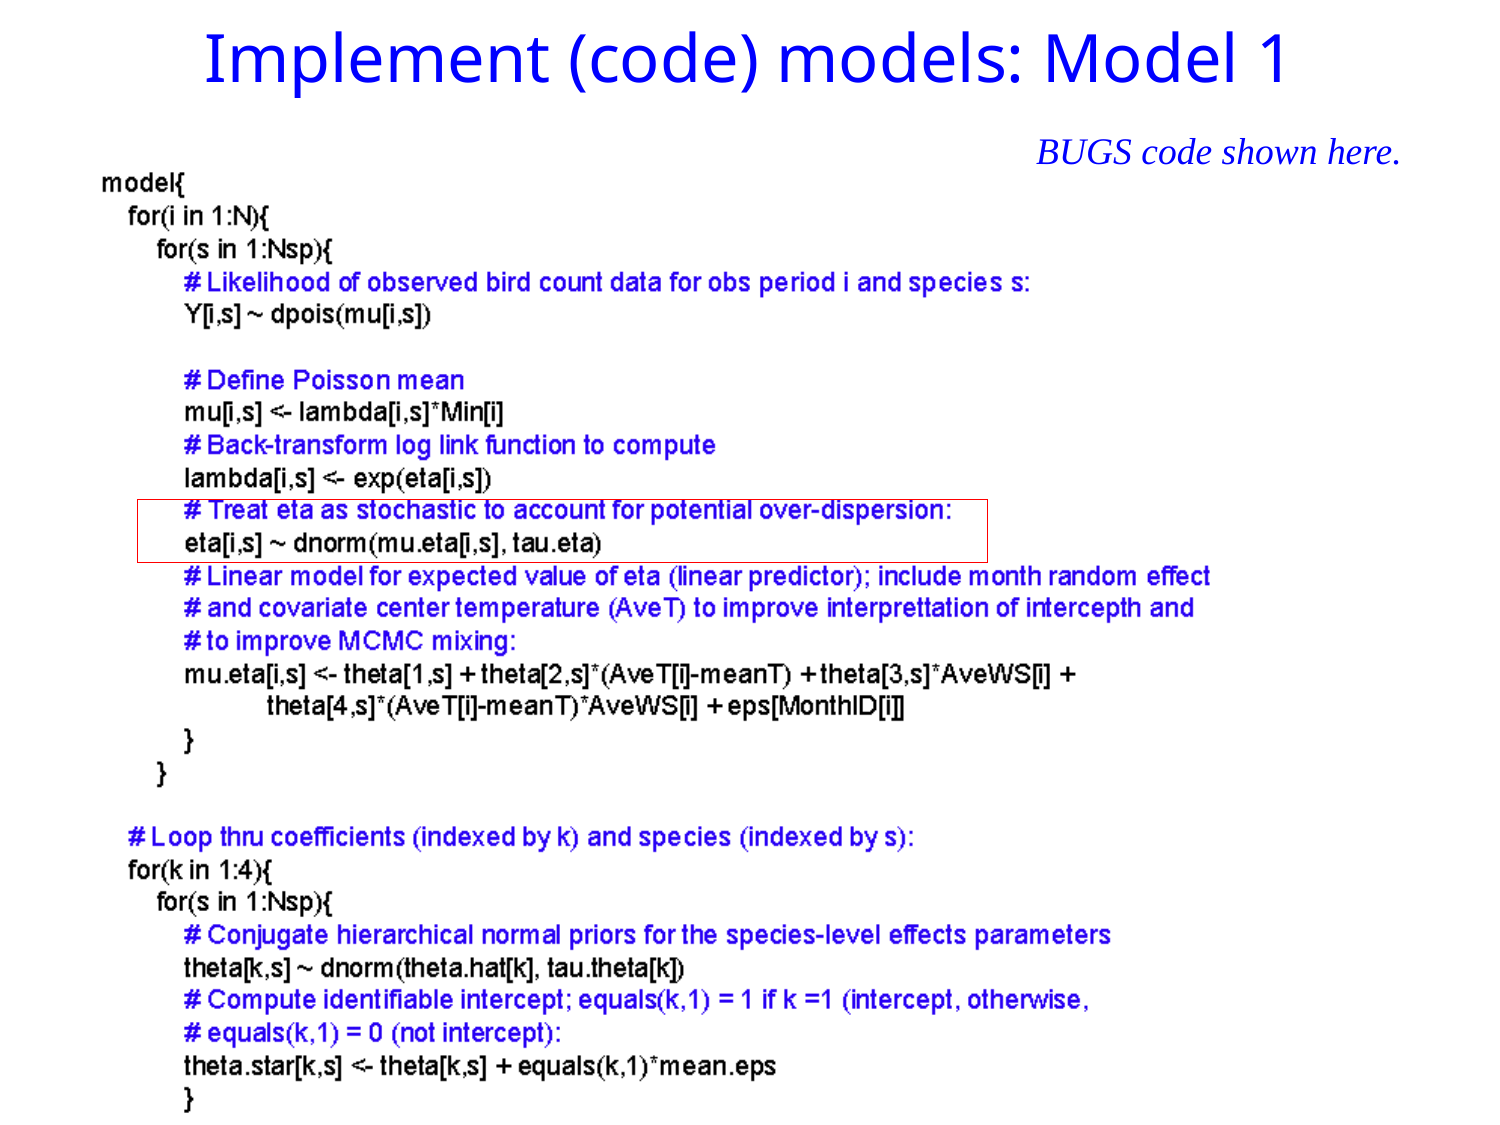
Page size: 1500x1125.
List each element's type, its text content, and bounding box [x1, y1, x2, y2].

text_box BUGS code shown here. [1021, 119, 1418, 179]
text_box Implement (code) models: Model 1 [74, 0, 1425, 113]
picture [85, 162, 1246, 1125]
